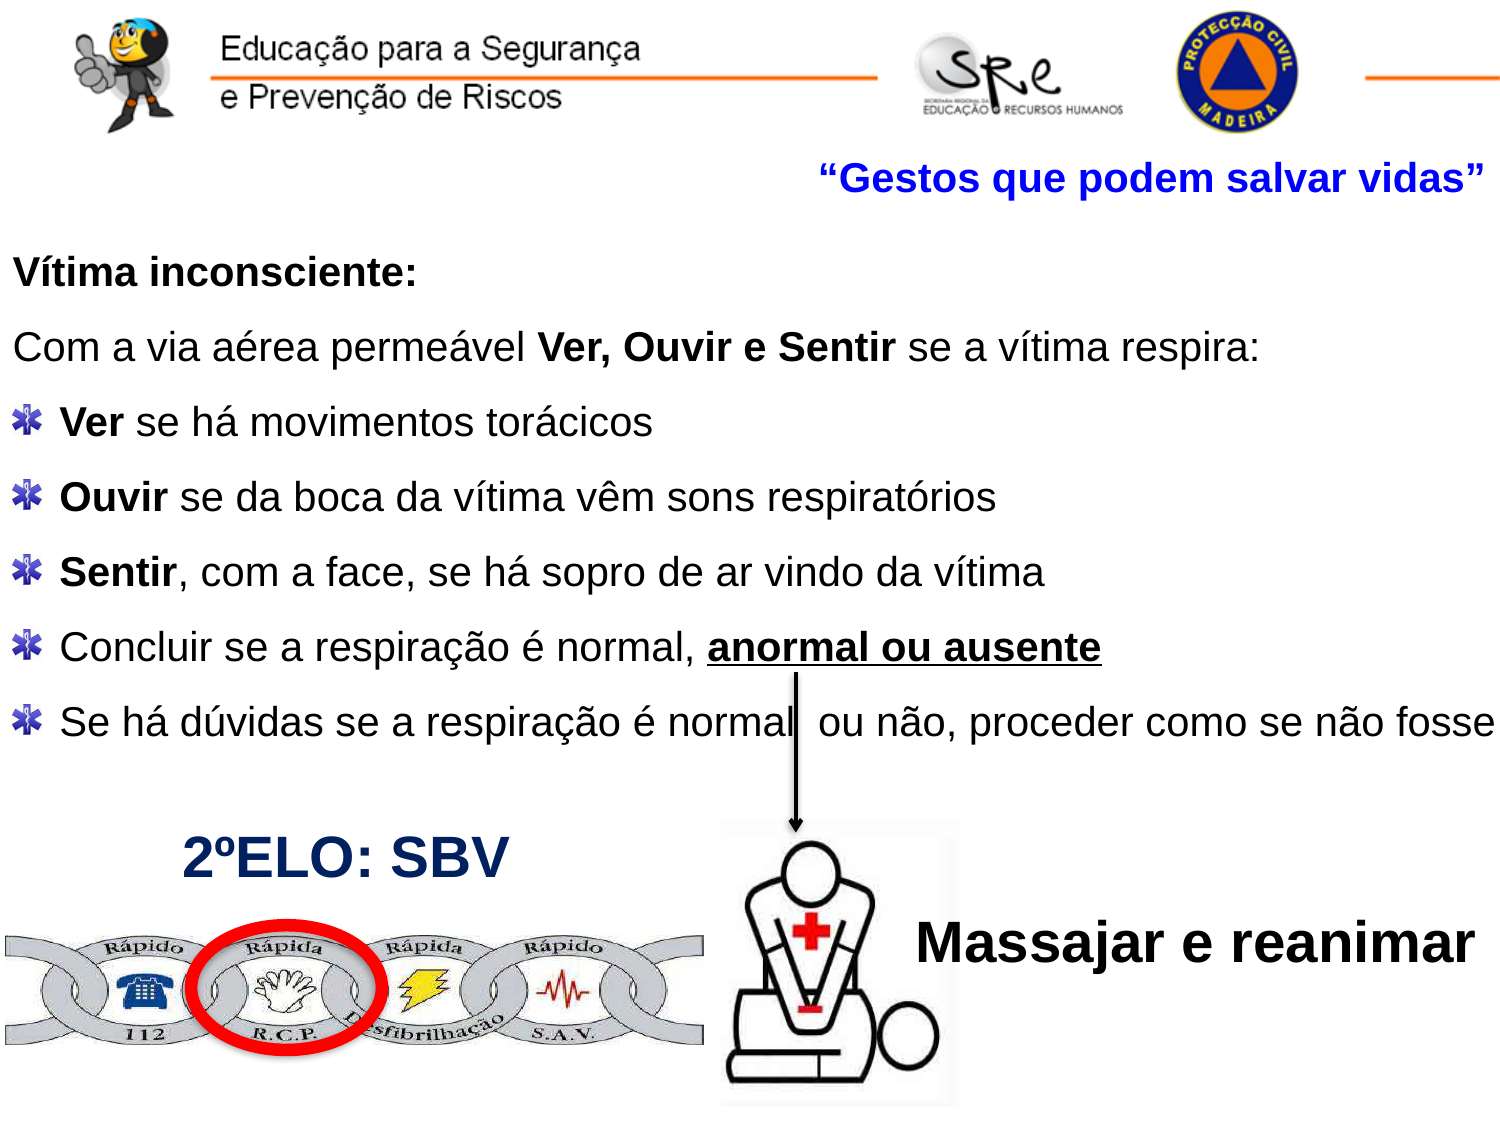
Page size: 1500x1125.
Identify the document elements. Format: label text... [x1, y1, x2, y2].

picture [12, 704, 42, 735]
text_box Massajar e reanimar [963, 897, 1493, 1052]
picture [12, 554, 42, 585]
picture [12, 629, 42, 660]
picture [0, 752, 1500, 1125]
text_box [235, 924, 338, 934]
text_box “Gestos que podem salvar vidas” [803, 143, 1500, 208]
picture [0, 0, 1500, 237]
text_box Vítima inconsciente: Com a via aérea permeável Ver, Ouvir e Sentir se a vítima respira: Ver se há movimentos torácicos Ouvir se da boca da vítima vêm sons respiratórios Sentir, com a face, se há sopro de ar vindo da vítima Concluir se a respiração é normal, anormal ou ausente Se há dúvidas se a respiração é normal ou não, proceder como se não fosse [0, 237, 1500, 752]
picture [12, 479, 42, 510]
text_box 2ºELO: SBV [167, 811, 526, 897]
picture [12, 404, 42, 435]
